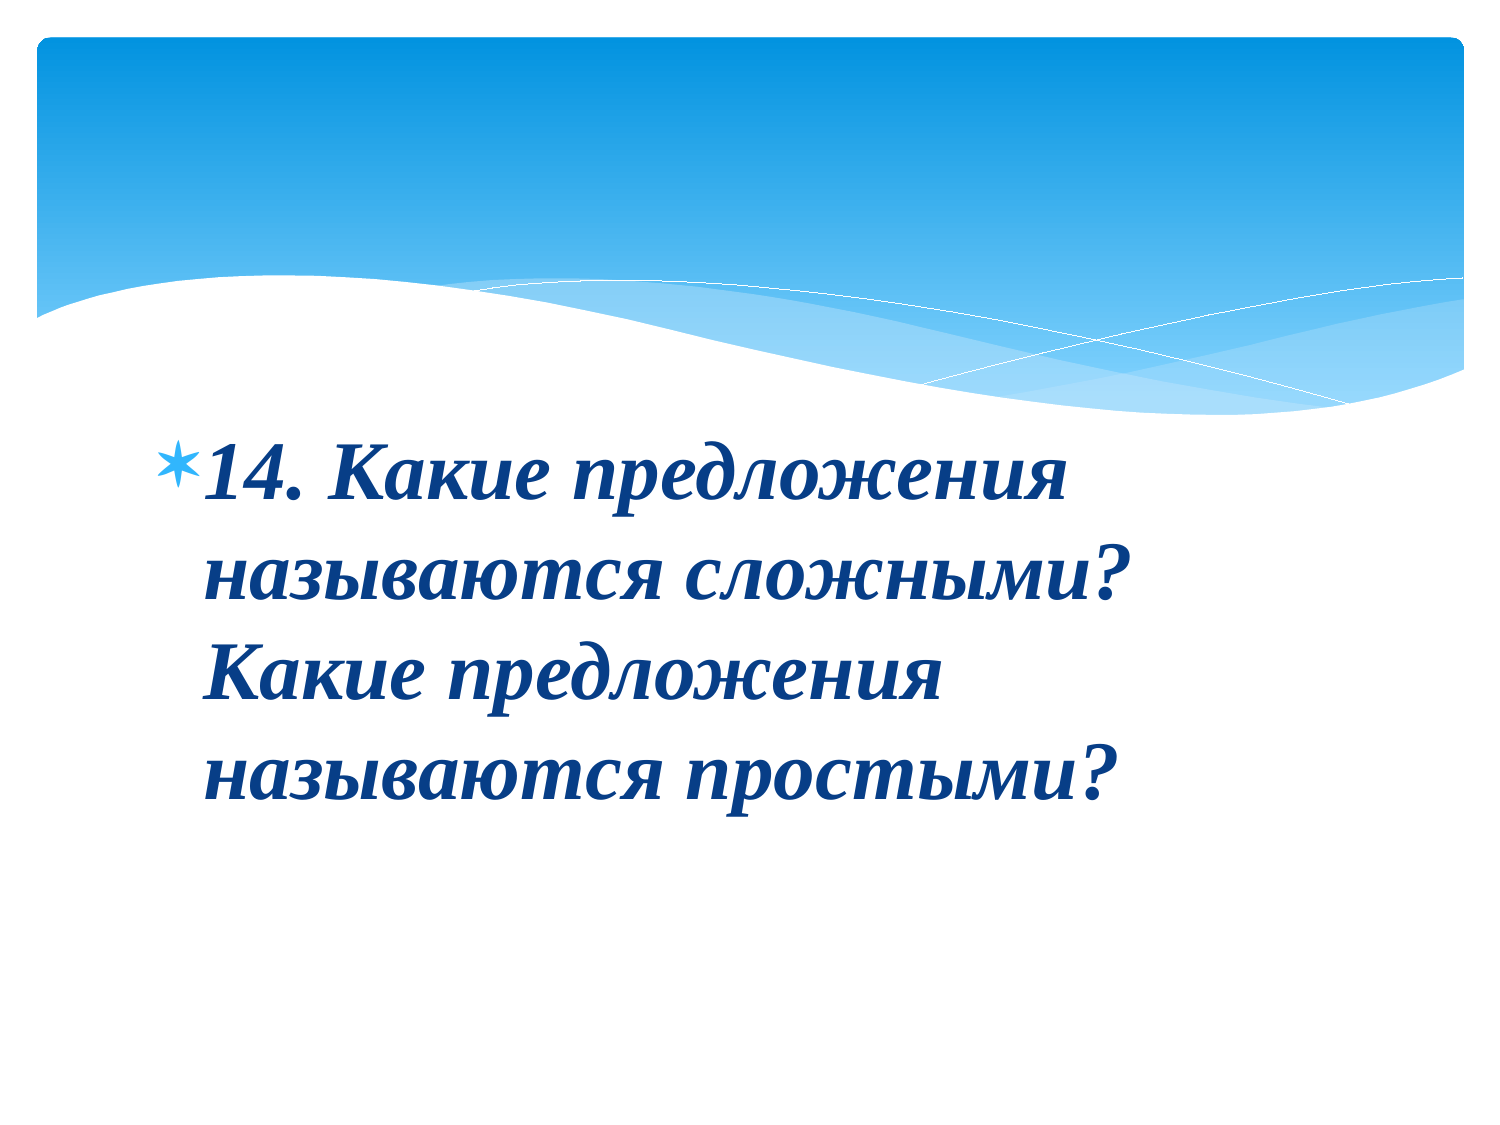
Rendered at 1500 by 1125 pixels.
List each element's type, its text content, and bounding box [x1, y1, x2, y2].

list 14. Какие предложения называются сложными? Какие предложения называются простыми? [143, 408, 1359, 929]
